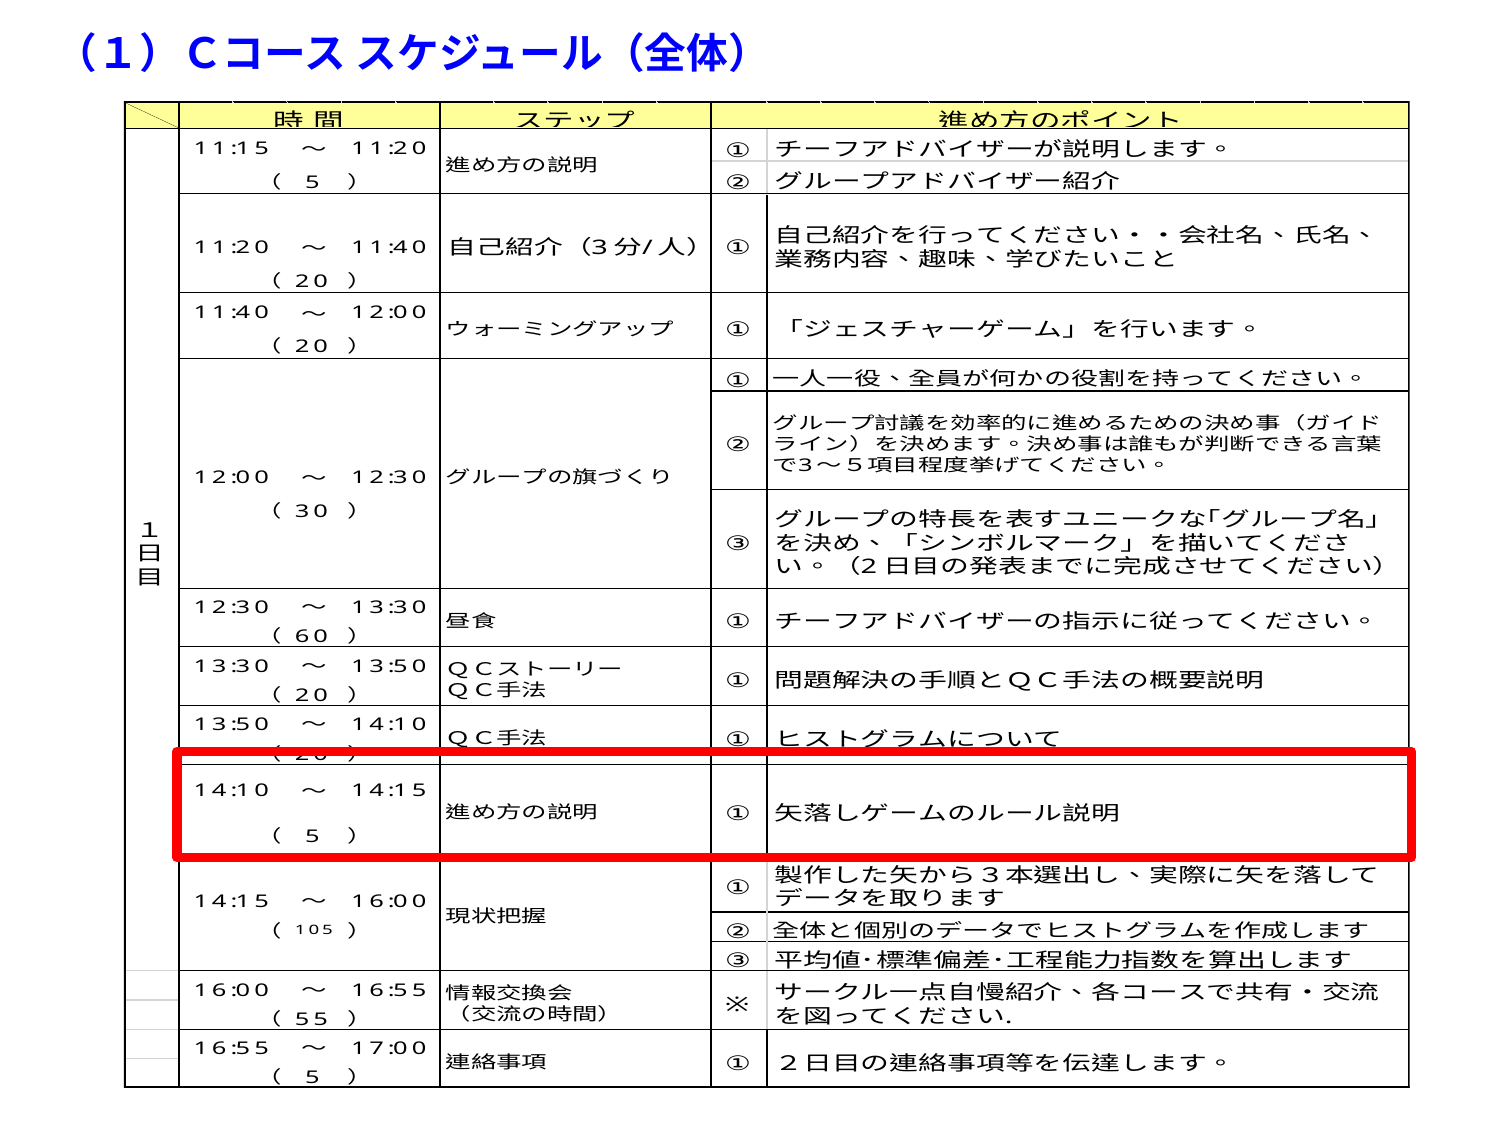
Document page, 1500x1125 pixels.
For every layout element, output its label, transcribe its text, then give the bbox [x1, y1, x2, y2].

picture [123, 101, 1412, 1089]
text_box （１）Ｃコース スケジュール（全体） [41, 19, 1022, 84]
